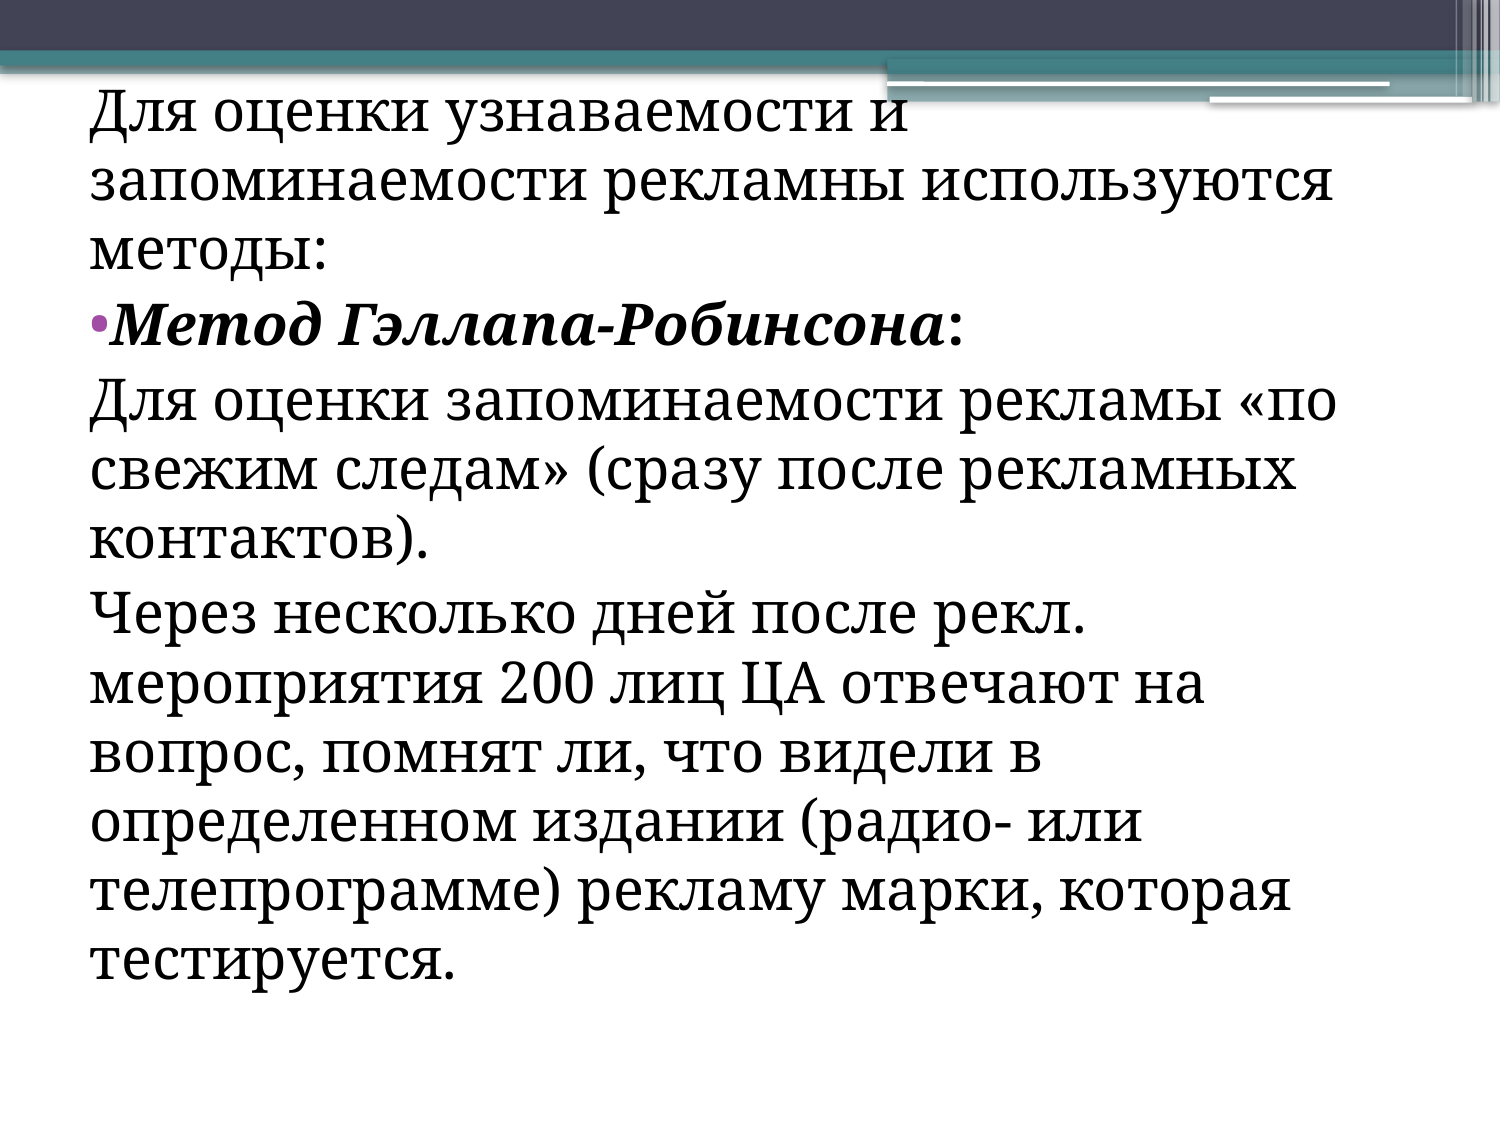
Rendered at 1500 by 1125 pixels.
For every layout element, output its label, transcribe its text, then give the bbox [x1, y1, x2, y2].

list Для оценки узнаваемости и запоминаемости рекламны используются методы: Метод Гэллапа-Робинсона: Для оценки запоминаемости рекламы «по свежим следам» (сразу после рекламных контактов). Через несколько дней после рекл. мероприятия 200 лиц ЦА отвечают на вопрос, помнят ли, что видели в определенном издании (радио- или телепрограмме) рекламу марки, которая тестируется. [75, 66, 1425, 1005]
